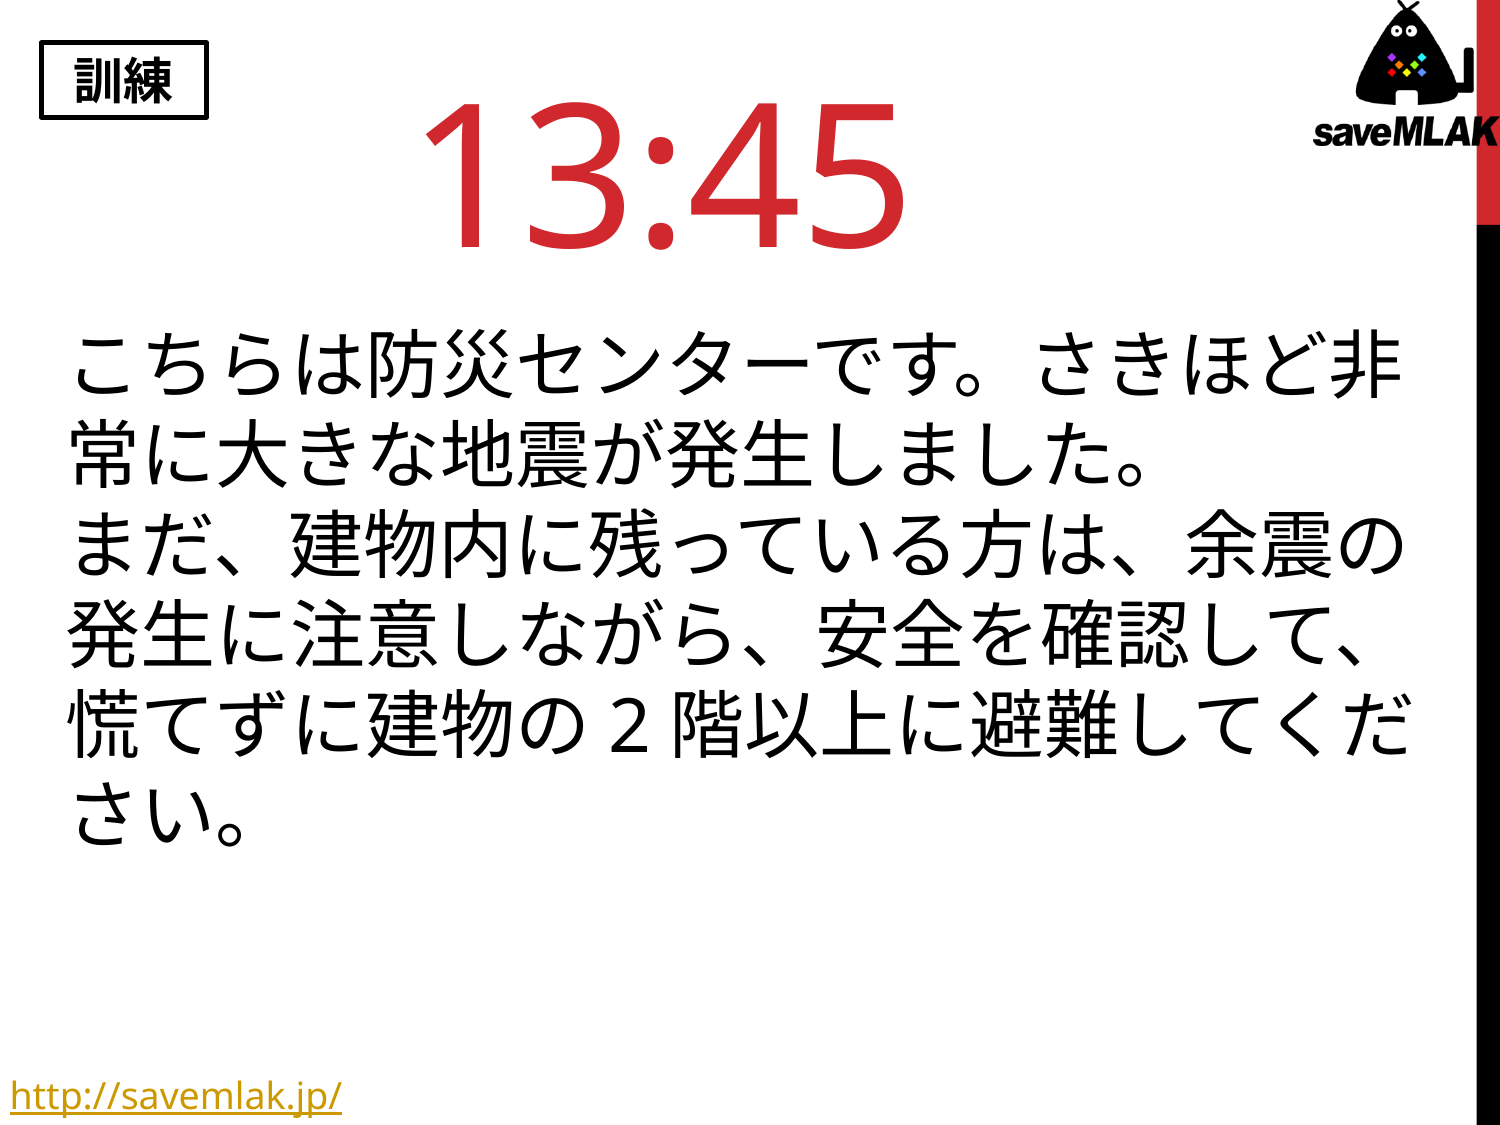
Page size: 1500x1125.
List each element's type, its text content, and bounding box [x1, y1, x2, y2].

text_box 訓練 [41, 42, 207, 118]
picture [1313, 0, 1500, 146]
text_box http://savemlak.jp/ [0, 1064, 358, 1125]
text_box こちらは防災センターです。さきほど非常に大きな地震が発生しました。 まだ、建物内に残っている方は、余震の発生に注意しながら、安全を確認して、慌てずに建物の2階以上に避難してください。 [28, 310, 1453, 866]
text_box 13:45 [42, 40, 1281, 114]
